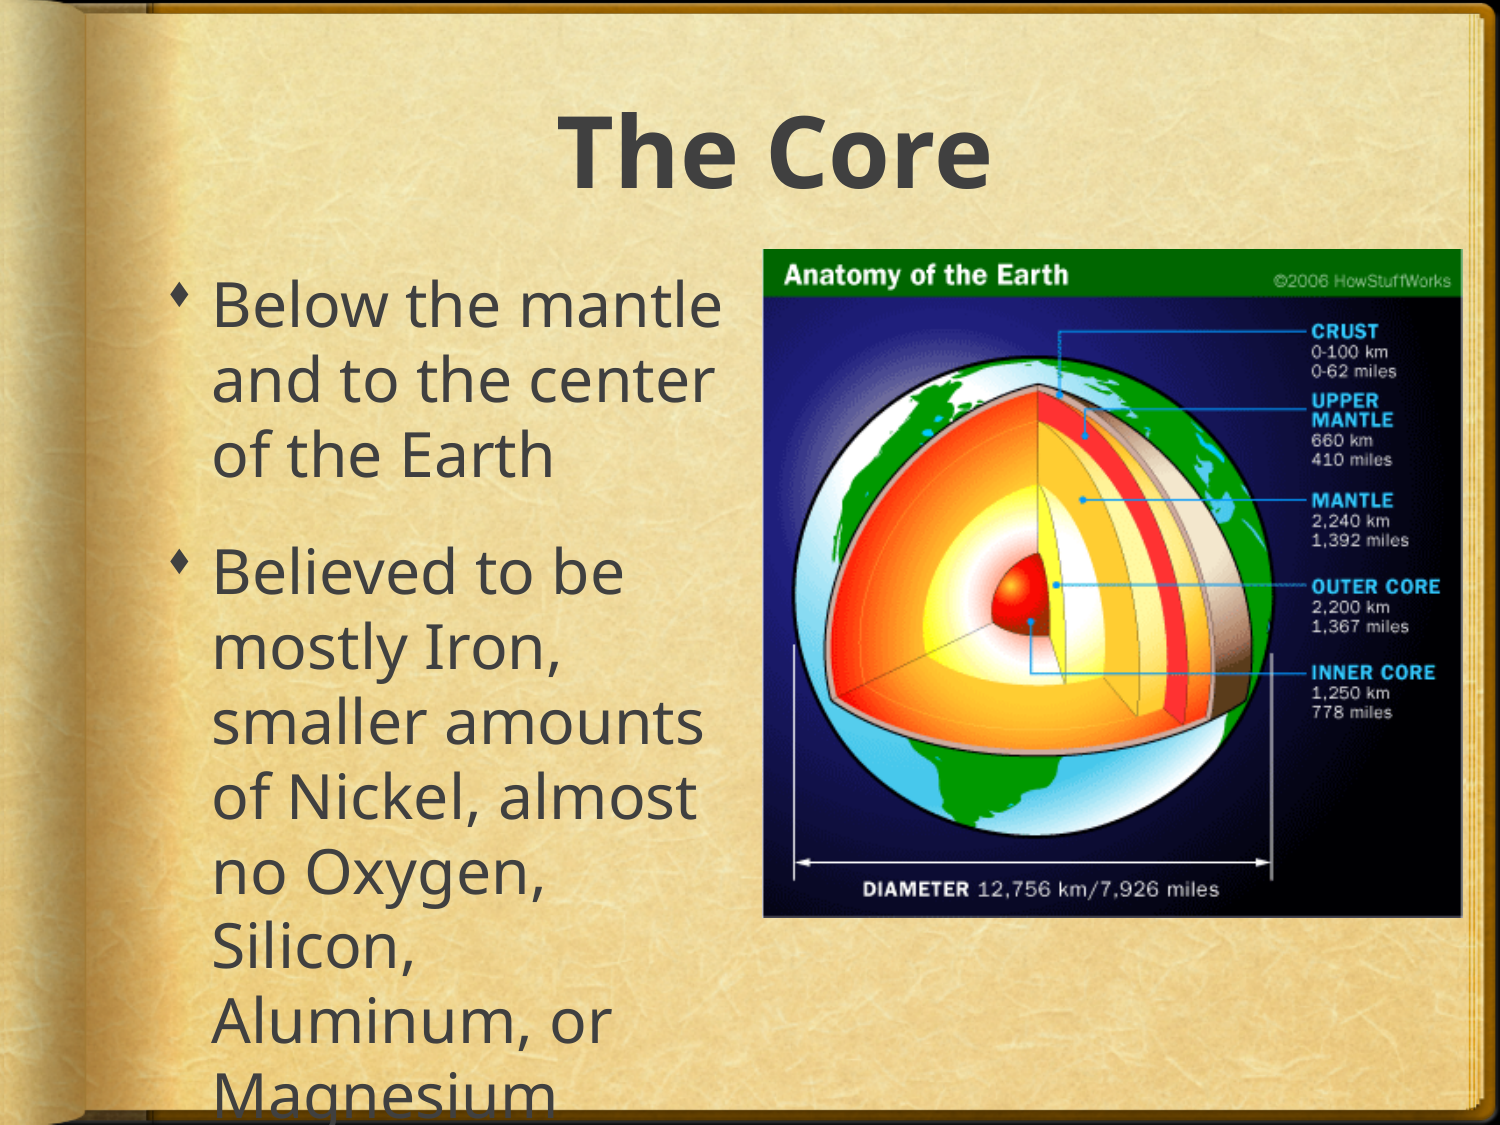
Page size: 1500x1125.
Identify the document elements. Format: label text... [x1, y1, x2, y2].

picture [0, 0, 1500, 1125]
list Below the mantle and to the center of the Earth Believed to be mostly Iron, smaller amounts of Nickel, almost no Oxygen, Silicon, Aluminum, or Magnesium [150, 257, 750, 1025]
title The Core [178, 45, 1372, 265]
